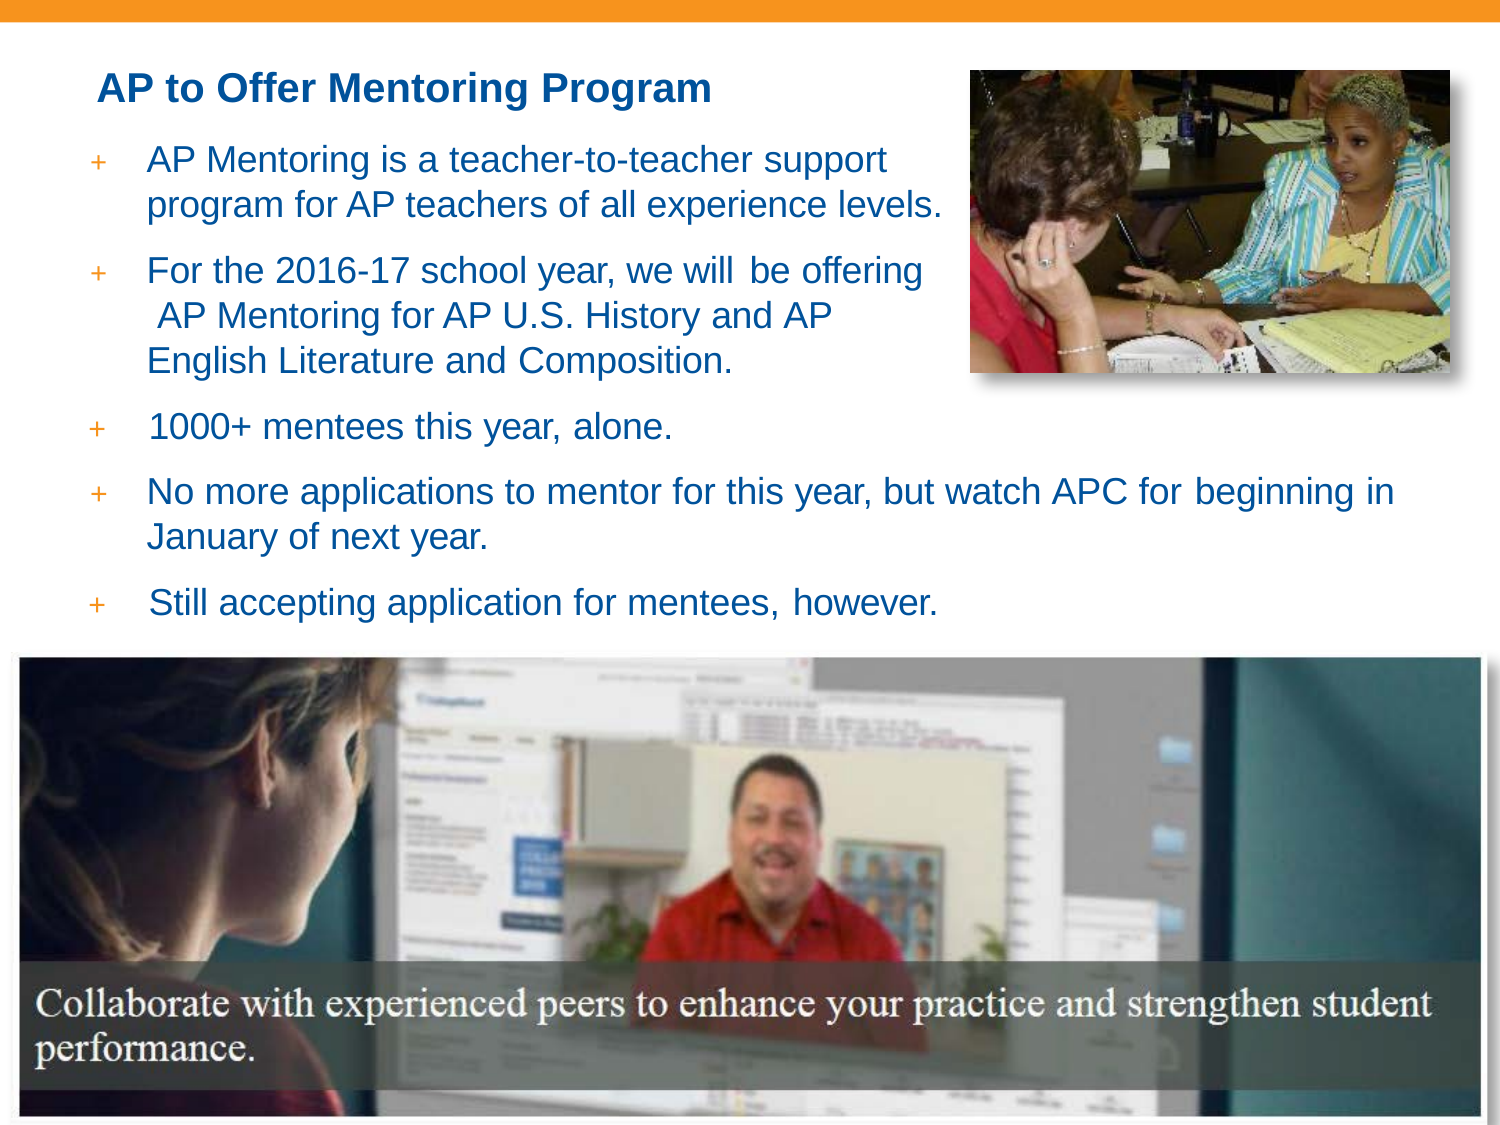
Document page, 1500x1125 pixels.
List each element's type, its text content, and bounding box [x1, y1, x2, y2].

text_box + AP Mentoring is a teacher-to-teacher support program for AP teachers of all experience levels. + For the 2016-17 school year, we will be offering AP Mentoring for AP U.S. History and AP English Literature and Composition. + 1000+ mentees this year, alone. + No more applications to mentor for this year, but watch APC for beginning in January of next year. + Still accepting application for mentees, however. [88, 249, 1407, 624]
title AP to Offer Mentoring Program [87, 31, 1413, 249]
text_box [10, 652, 1488, 1125]
text_box [970, 70, 1450, 373]
